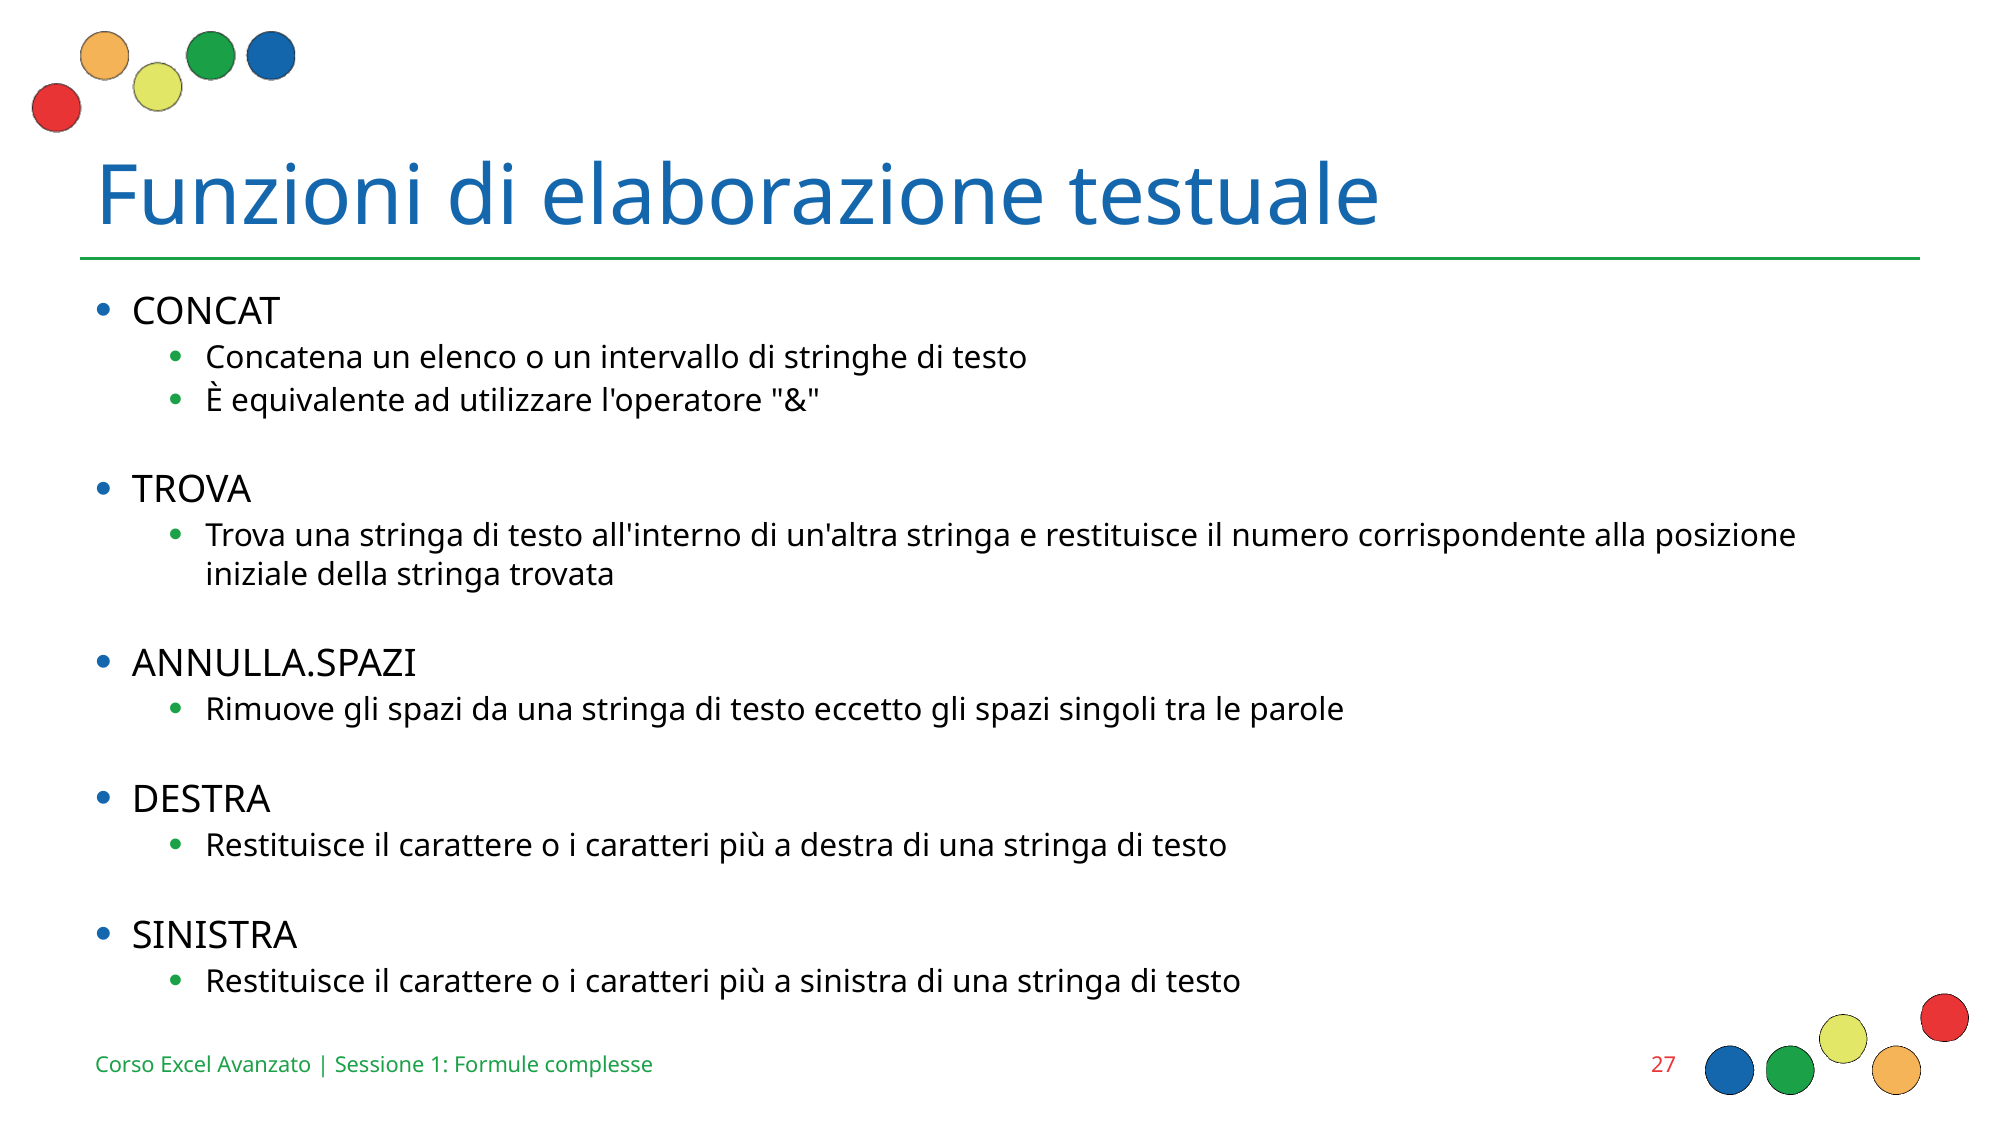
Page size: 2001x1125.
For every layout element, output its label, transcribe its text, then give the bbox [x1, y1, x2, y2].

picture [29, 30, 295, 135]
slide_number 27 [1583, 1035, 1692, 1096]
title Funzioni di elaborazione testuale [80, 123, 1920, 259]
picture [1704, 990, 1971, 1096]
footer Corso Excel Avanzato | Sessione 1: Formule complesse [80, 1035, 1571, 1096]
